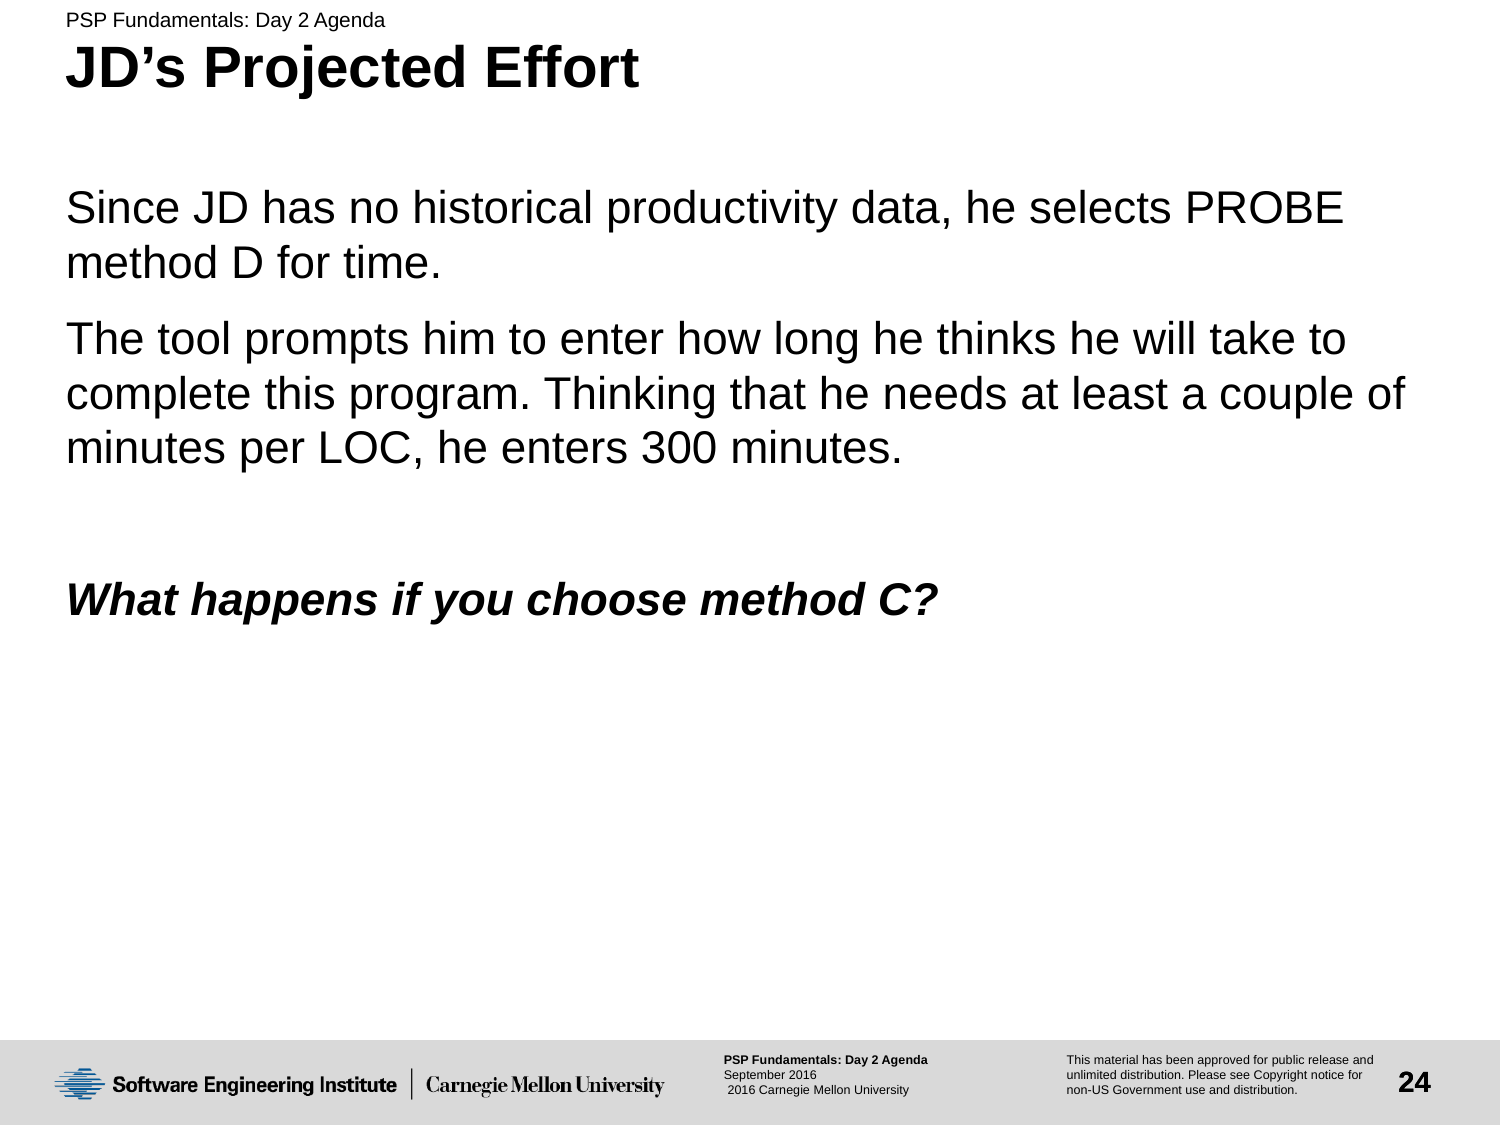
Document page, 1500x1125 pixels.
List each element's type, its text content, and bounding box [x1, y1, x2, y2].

title JD’s Projected Effort [65, 37, 1430, 148]
list Since JD has no historical productivity data, he selects PROBE method D for time. The tool prompts him to enter how long he thinks he will take to complete this program. Thinking that he needs at least a couple of minutes per LOC, he enters 300 minutes. What happens if you choose method C? [65, 177, 1431, 1000]
picture [46, 1061, 673, 1104]
